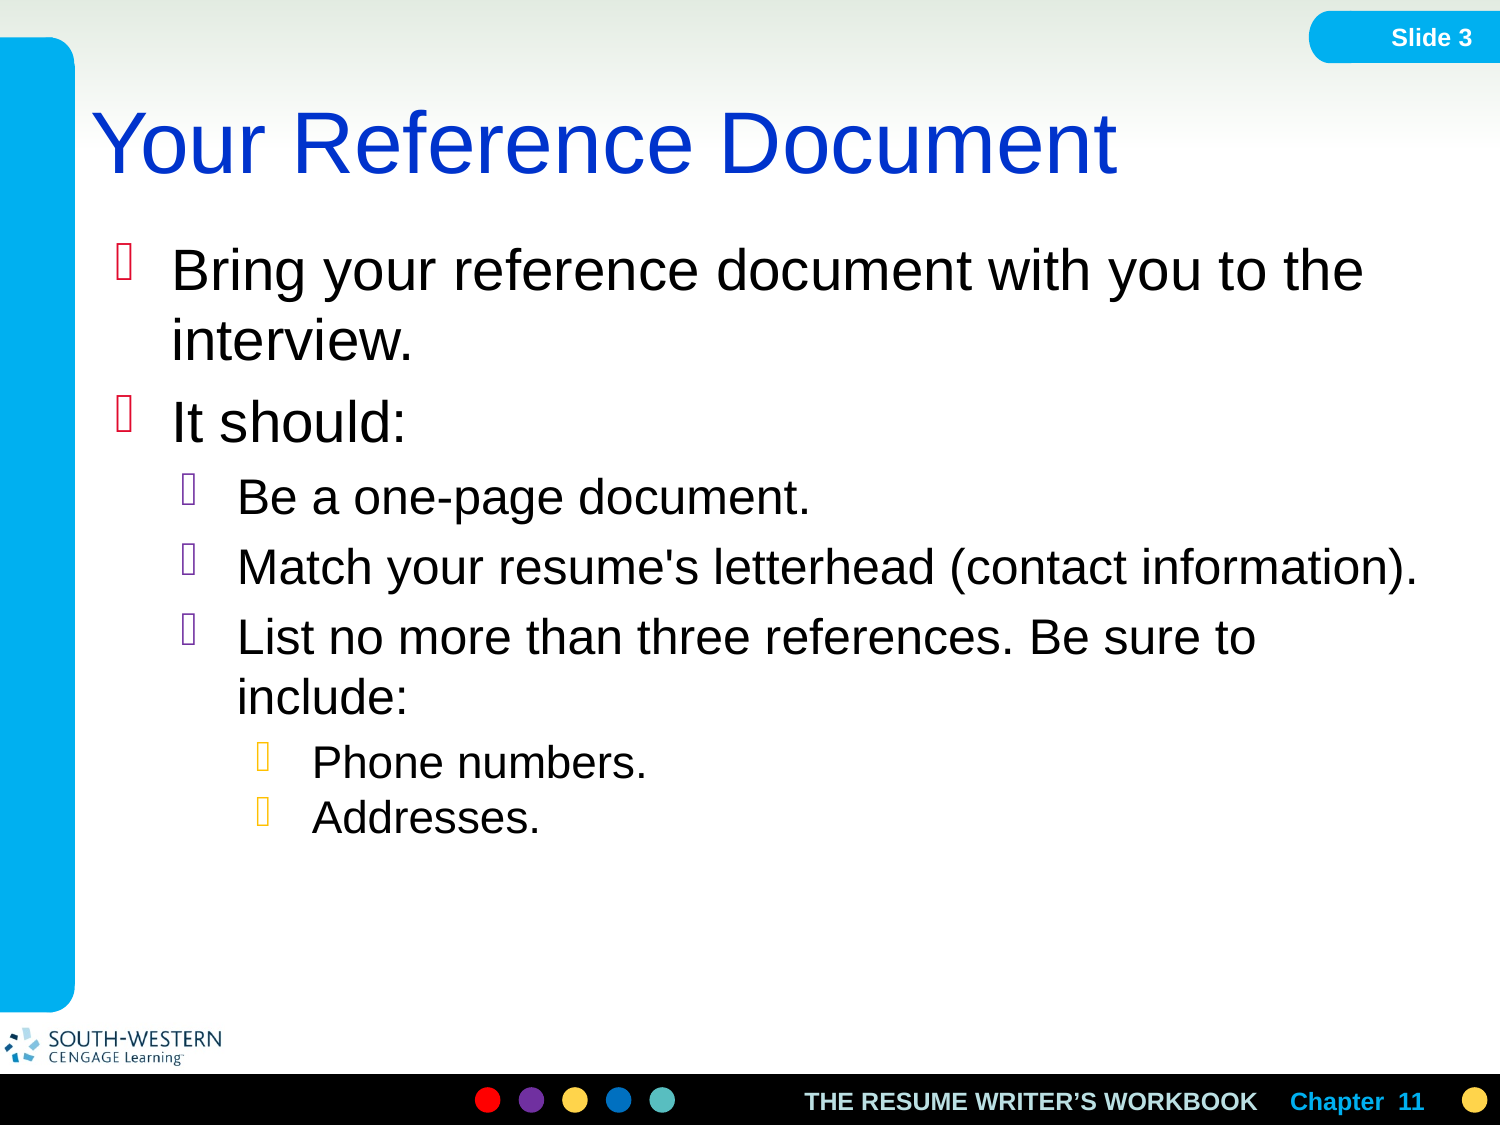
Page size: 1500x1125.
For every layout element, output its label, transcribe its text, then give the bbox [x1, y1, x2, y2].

list Bring your reference document with you to the interview. It should: Be a one-page document. Match your resume's letterhead (contact information). List no more than three references. Be sure to include: Phone numbers. Addresses. [99, 224, 1451, 968]
title Your Reference Document [74, 44, 1426, 233]
footer Chapter 11 [1274, 1075, 1476, 1125]
picture [0, 1022, 225, 1073]
slide_number Slide 3 [1312, 13, 1488, 93]
